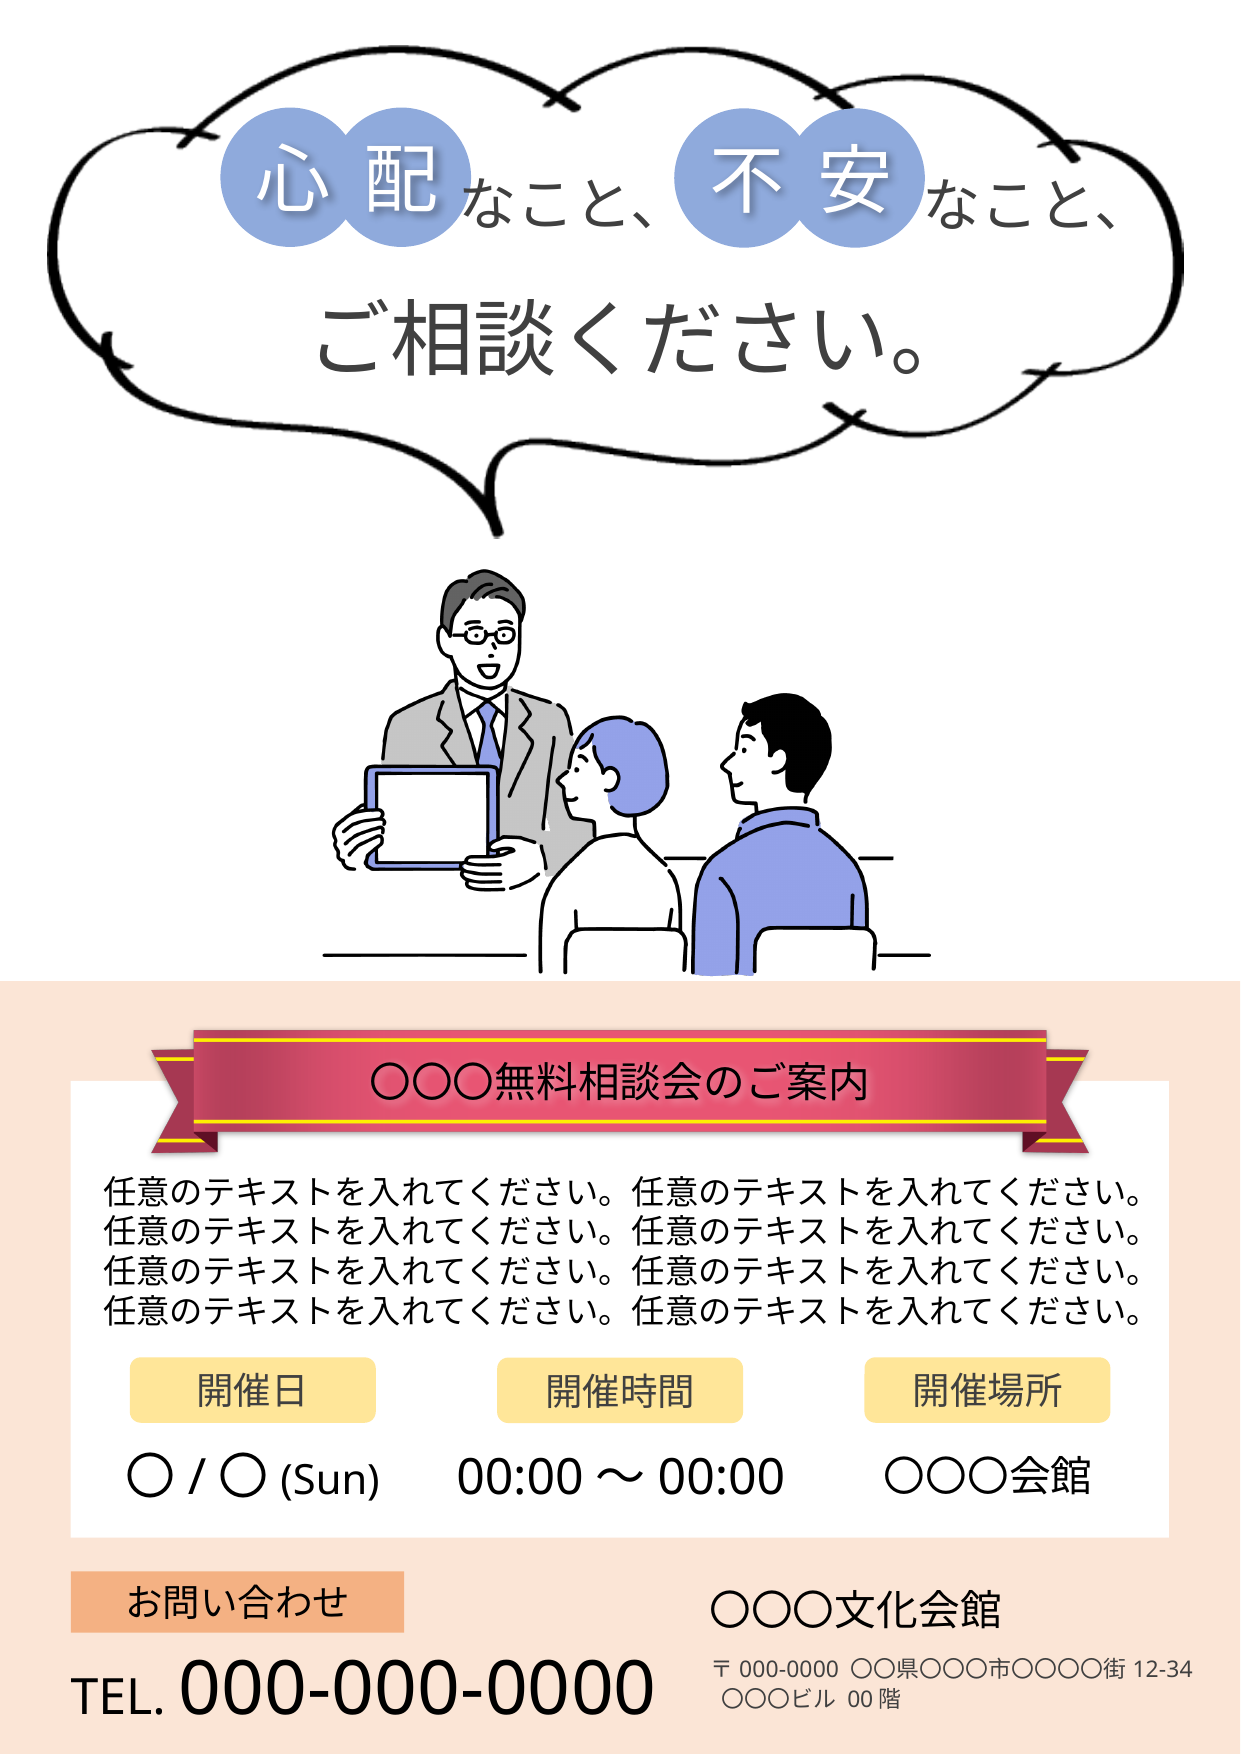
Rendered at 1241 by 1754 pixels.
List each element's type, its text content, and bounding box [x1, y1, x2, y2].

text_box 開催時間 [496, 1356, 745, 1425]
text_box 開催日 [128, 1356, 377, 1424]
text_box [0, 980, 1241, 1754]
text_box [0, 0, 1241, 568]
text_box 開催場所 [863, 1356, 1112, 1424]
text_box 00:00～00:00 [441, 1436, 800, 1512]
text_box 〇/〇(Sun) [111, 1436, 395, 1512]
text_box 〒000-0000 〇〇県〇〇〇市〇〇〇〇街12-34 〇〇〇ビル 00階 [708, 1654, 1221, 1715]
text_box TEL. 000-000-0000 [70, 1639, 658, 1730]
text_box お問い合わせ [70, 1570, 405, 1634]
text_box 〇〇〇会館 [869, 1442, 1108, 1507]
text_box 任意のテキストを入れてください。任意のテキストを入れてください。 任意のテキストを入れてください。任意のテキストを入れてください。 任意のテキストを入れてください。任意のテキストを入れてください。 任意のテキストを入れてください。任意のテキストを入れてください。 [88, 1169, 1169, 1338]
text_box [69, 1169, 1170, 1539]
picture [0, 45, 1202, 1169]
text_box 〇〇〇文化会館 [709, 1584, 1003, 1635]
